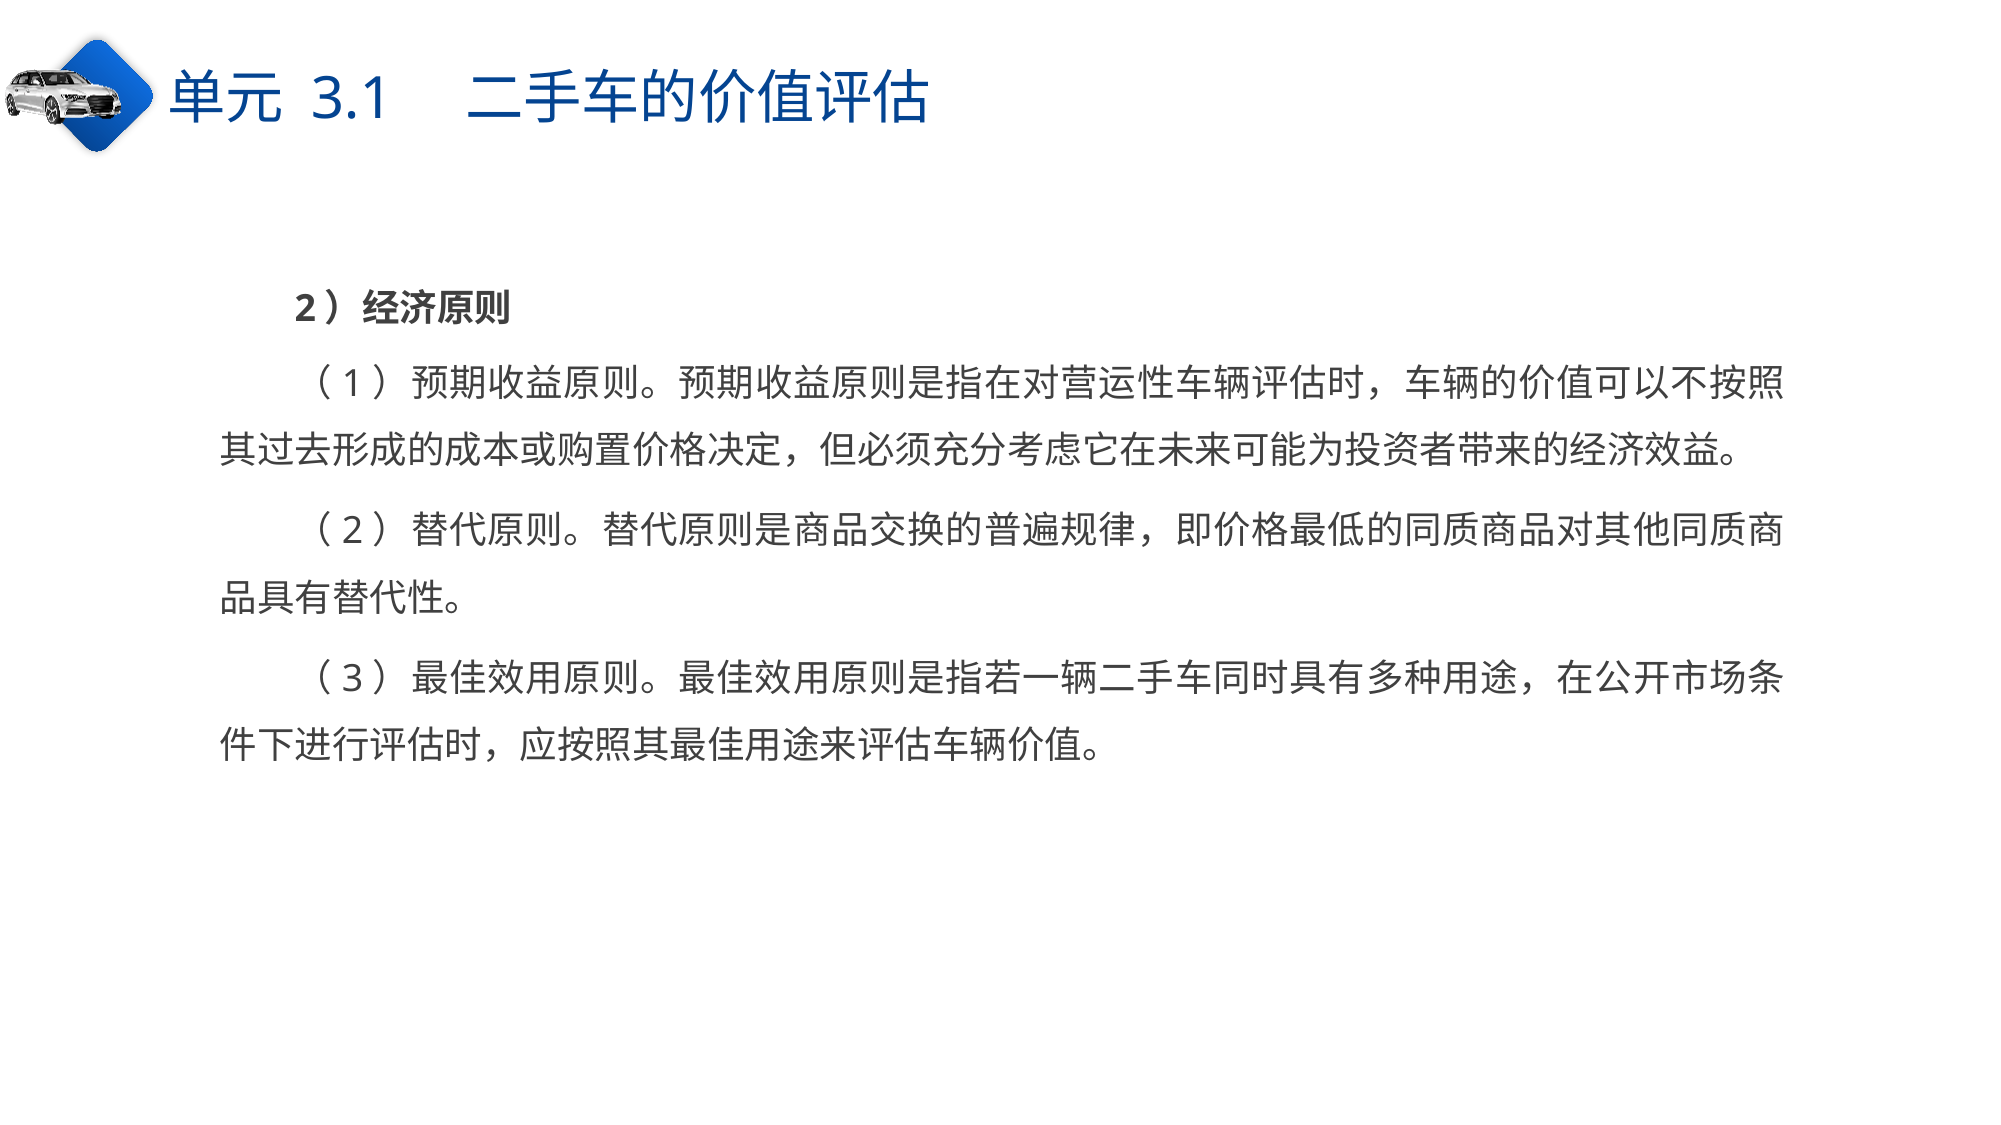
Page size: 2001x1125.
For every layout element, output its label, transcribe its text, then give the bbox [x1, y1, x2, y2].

text_box 2）经济原则 [204, 254, 1000, 337]
text_box （1）预期收益原则。预期收益原则是指在对营运性车辆评估时，车辆的价值可以不按照其过去形成的成本或购置价格决定，但必须充分考虑它在未来可能为投资者带来的经济效益。 （2）替代原则。替代原则是商品交换的普遍规律，即价格最低的同质商品对其他同质商品具有替代性。 （3）最佳效用原则。最佳效用原则是指若一辆二手车同时具有多种用途，在公开市场条件下进行评估时，应按照其最佳用途来评估车辆价值。 [204, 328, 1800, 774]
picture [0, 31, 125, 157]
text_box 单元 3.1 二手车的价值评估 [152, 52, 946, 138]
